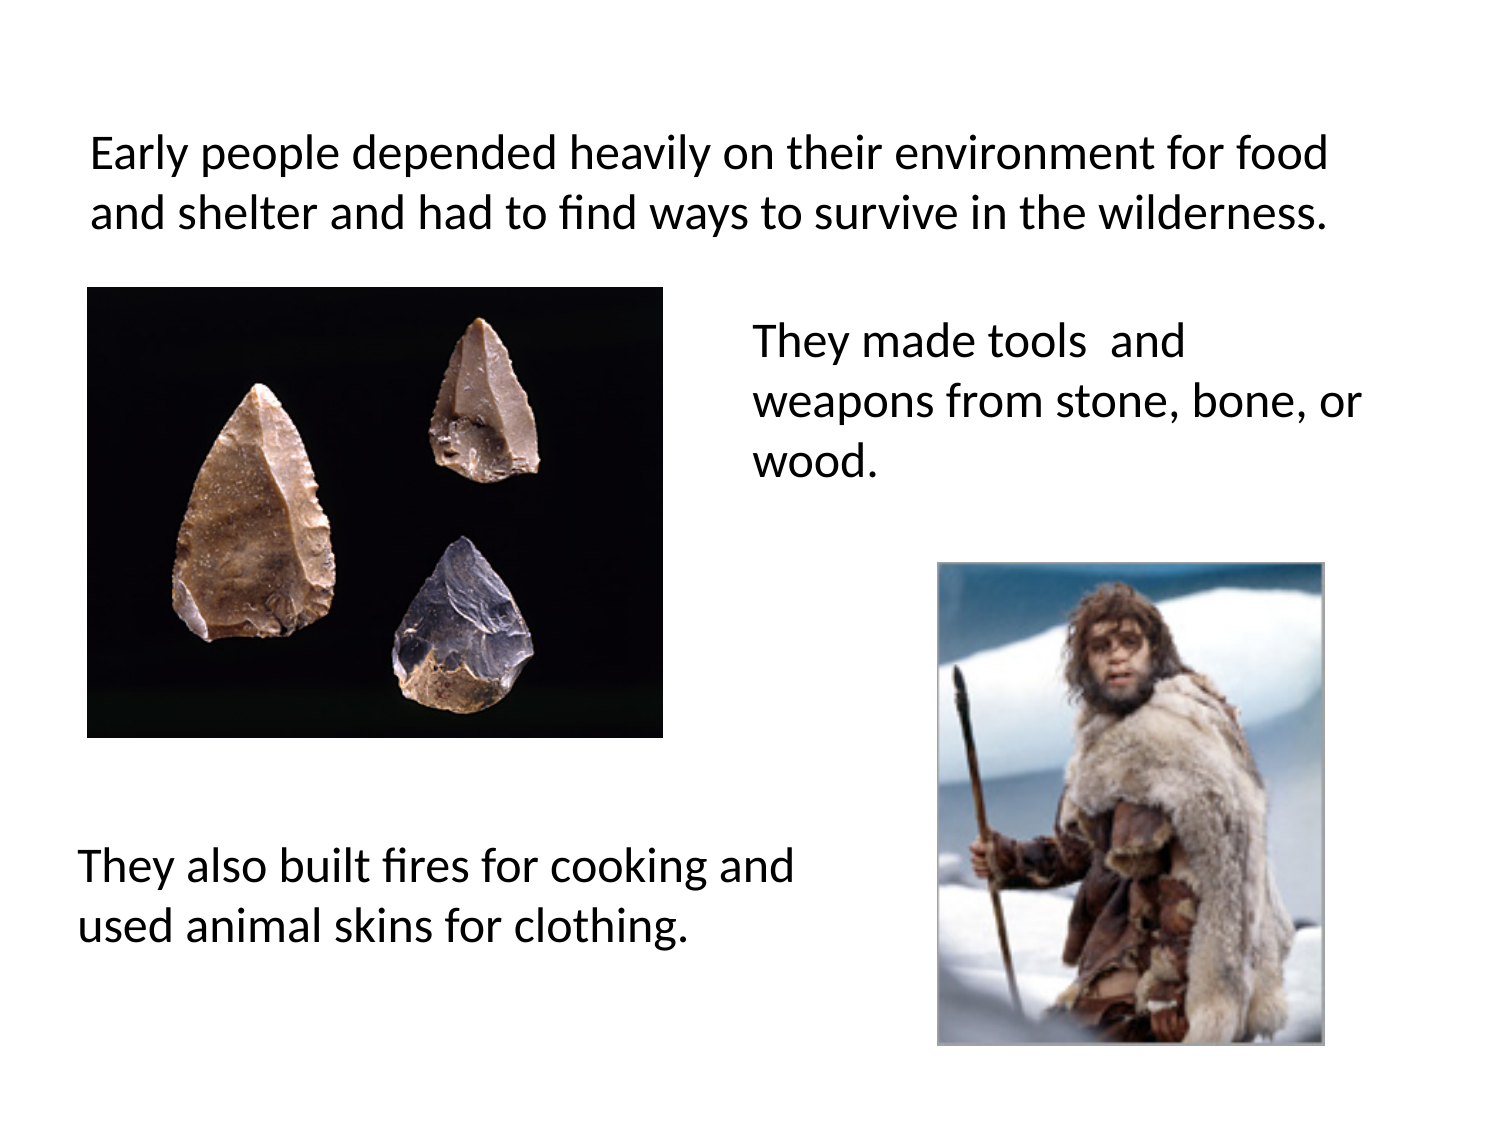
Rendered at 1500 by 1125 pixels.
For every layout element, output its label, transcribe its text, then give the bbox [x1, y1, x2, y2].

text_box They made tools and weapons from stone, bone, or wood. [737, 299, 1388, 495]
text_box Early people depended heavily on their environment for food and shelter and had to find ways to survive in the wilderness. [74, 112, 1350, 248]
picture [937, 562, 1326, 1046]
text_box They also built fires for cooking and used animal skins for clothing. [62, 824, 838, 960]
picture [87, 287, 663, 738]
